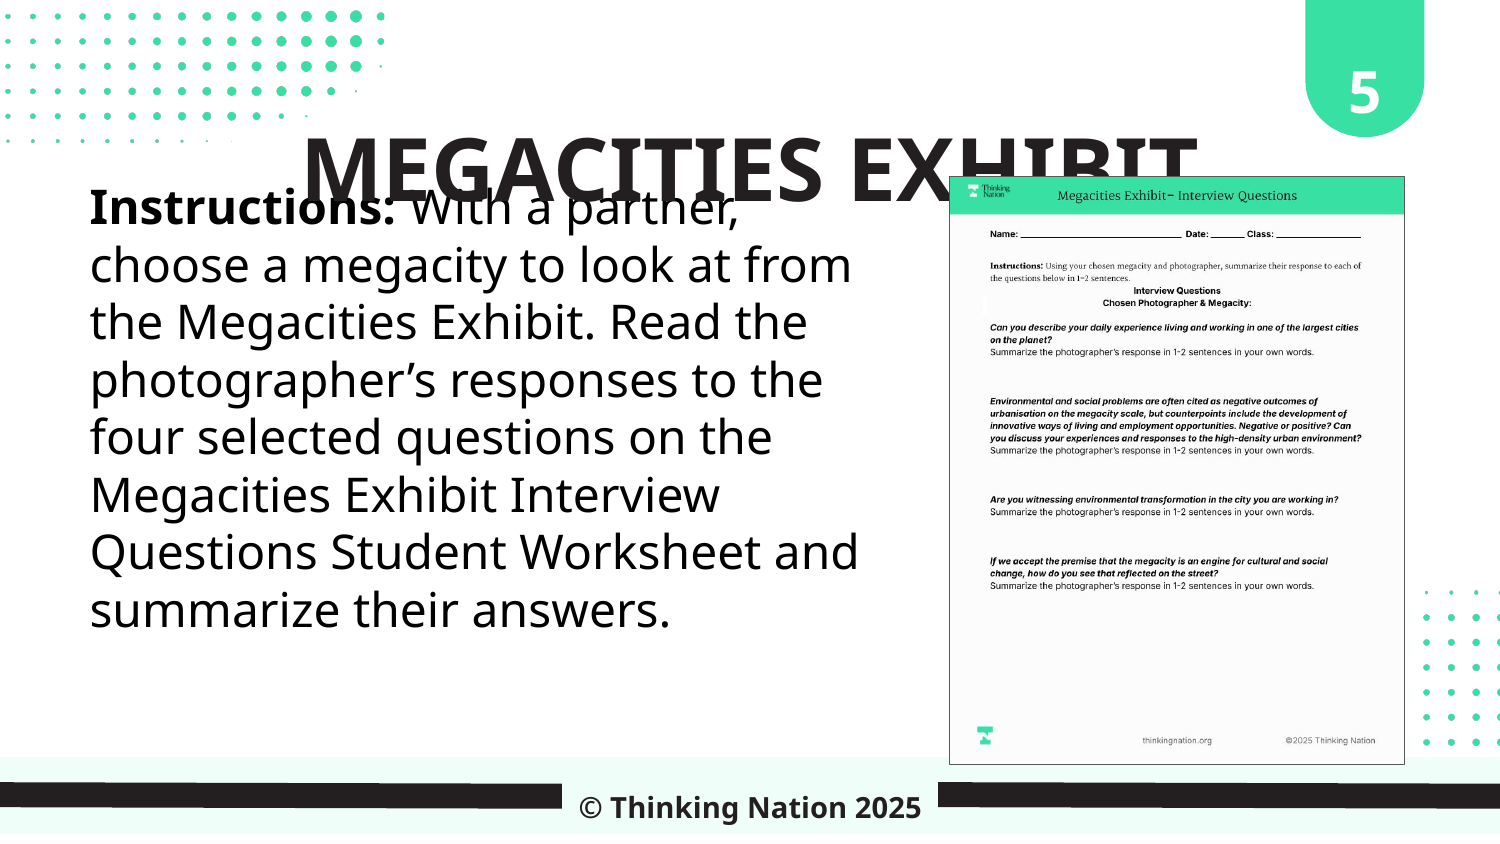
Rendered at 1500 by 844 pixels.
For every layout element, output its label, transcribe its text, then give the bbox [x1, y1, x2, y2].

picture [950, 176, 1405, 765]
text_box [0, 756, 1500, 835]
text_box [1300, 0, 1430, 138]
text_box MEGACITIES EXHIBIT [209, 71, 1291, 219]
text_box [1410, 590, 1500, 755]
text_box [0, 0, 385, 144]
text_box Instructions: With a partner, choose a megacity to look at from the Megacities Exhibit. Read the photographer’s responses to the four selected questions on the Megacities Exhibit Interview Questions Student Worksheet and summarize their answers. [89, 176, 892, 637]
